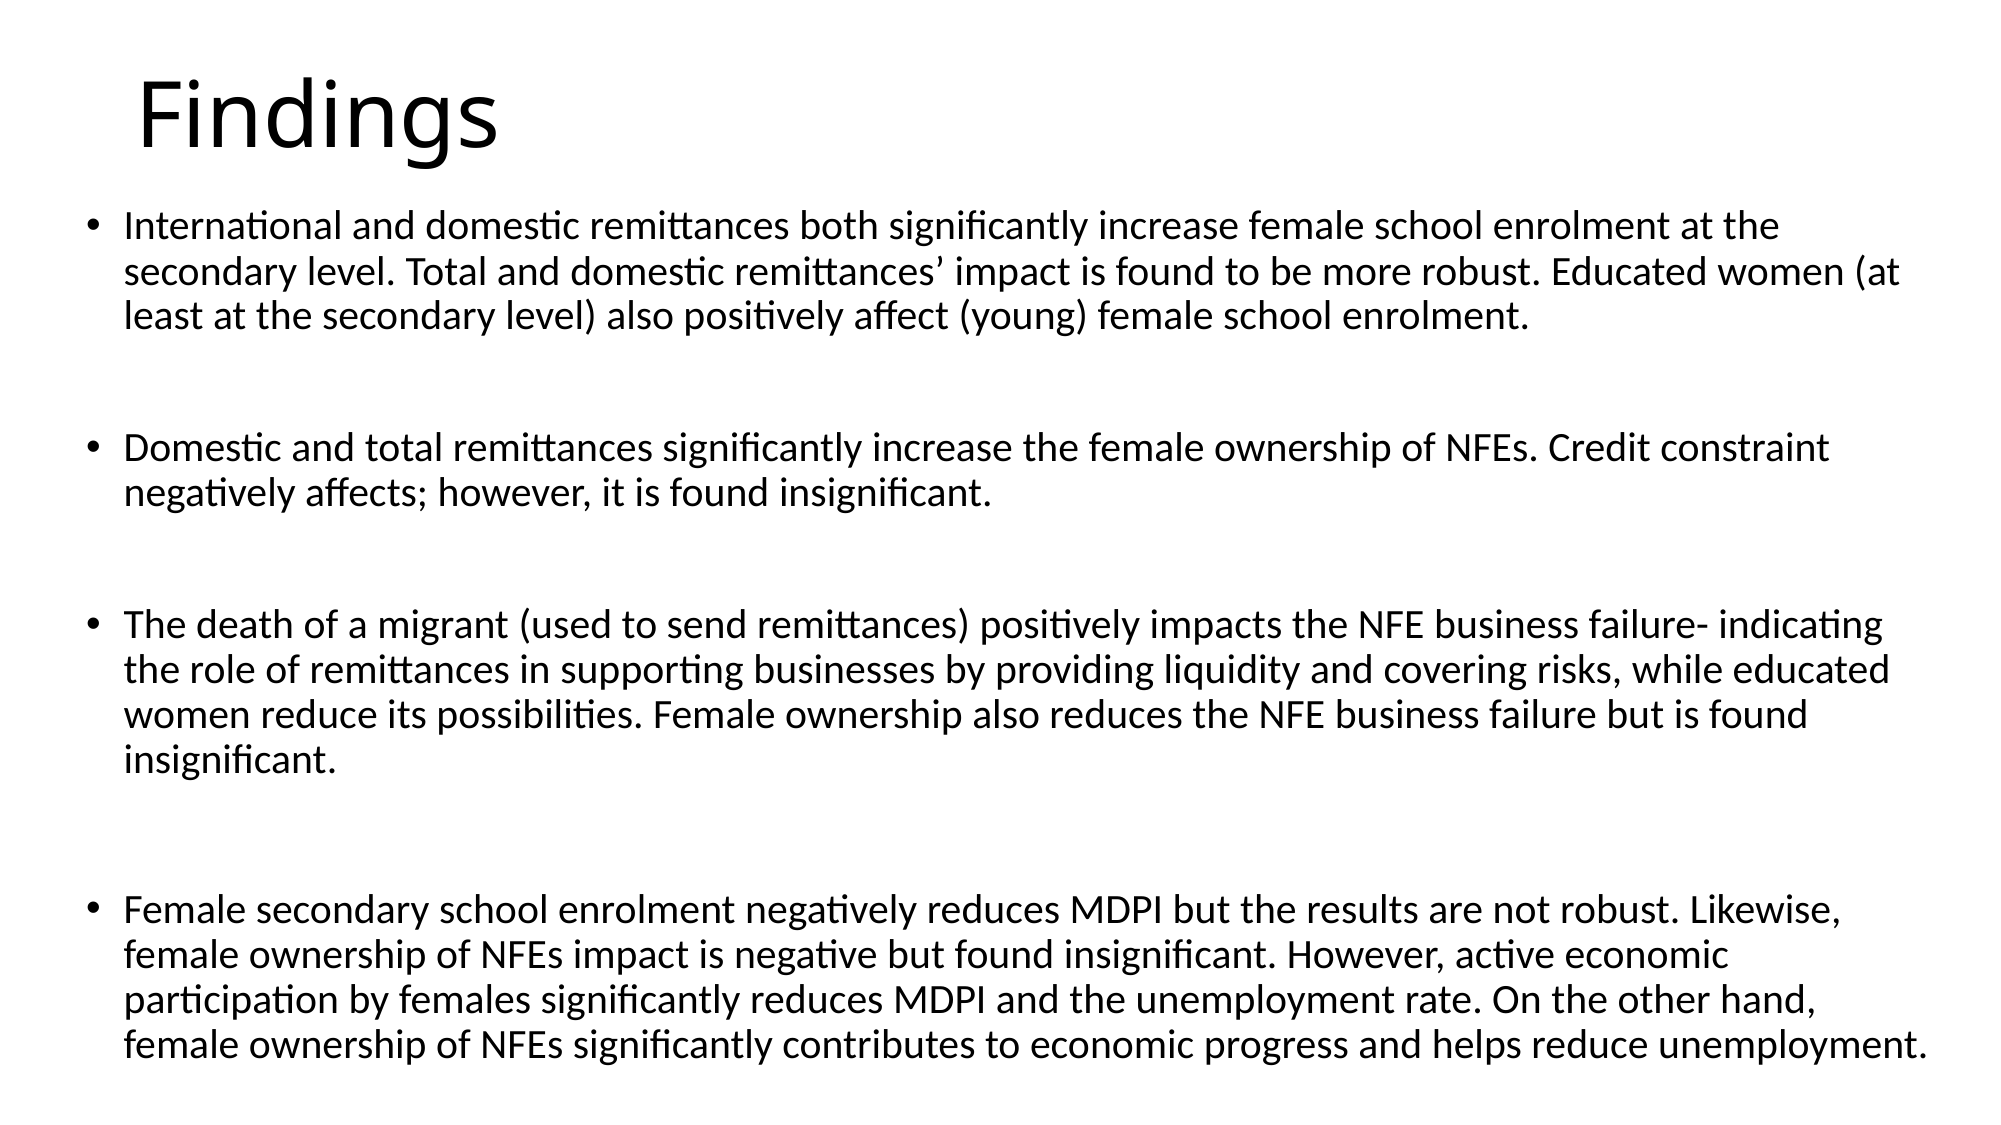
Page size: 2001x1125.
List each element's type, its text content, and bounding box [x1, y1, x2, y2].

list International and domestic remittances both significantly increase female school enrolment at the secondary level. Total and domestic remittances’ impact is found to be more robust. Educated women (at least at the secondary level) also positively affect (young) female school enrolment. Domestic and total remittances significantly increase the female ownership of NFEs. Credit constraint negatively affects; however, it is found insignificant. The death of a migrant (used to send remittances) positively impacts the NFE business failure- indicating the role of remittances in supporting businesses by providing liquidity and covering risks, while educated women reduce its possibilities. Female ownership also reduces the NFE business failure but is found insignificant. Female secondary school enrolment negatively reduces MDPI but the results are not robust. Likewise, female ownership of NFEs impact is negative but found insignificant. However, active economic participation by females significantly reduces MDPI and the unemployment rate. On the other hand, female ownership of NFEs significantly contributes to economic progress and helps reduce unemployment. [70, 196, 1949, 1097]
title Findings [120, 28, 1846, 196]
